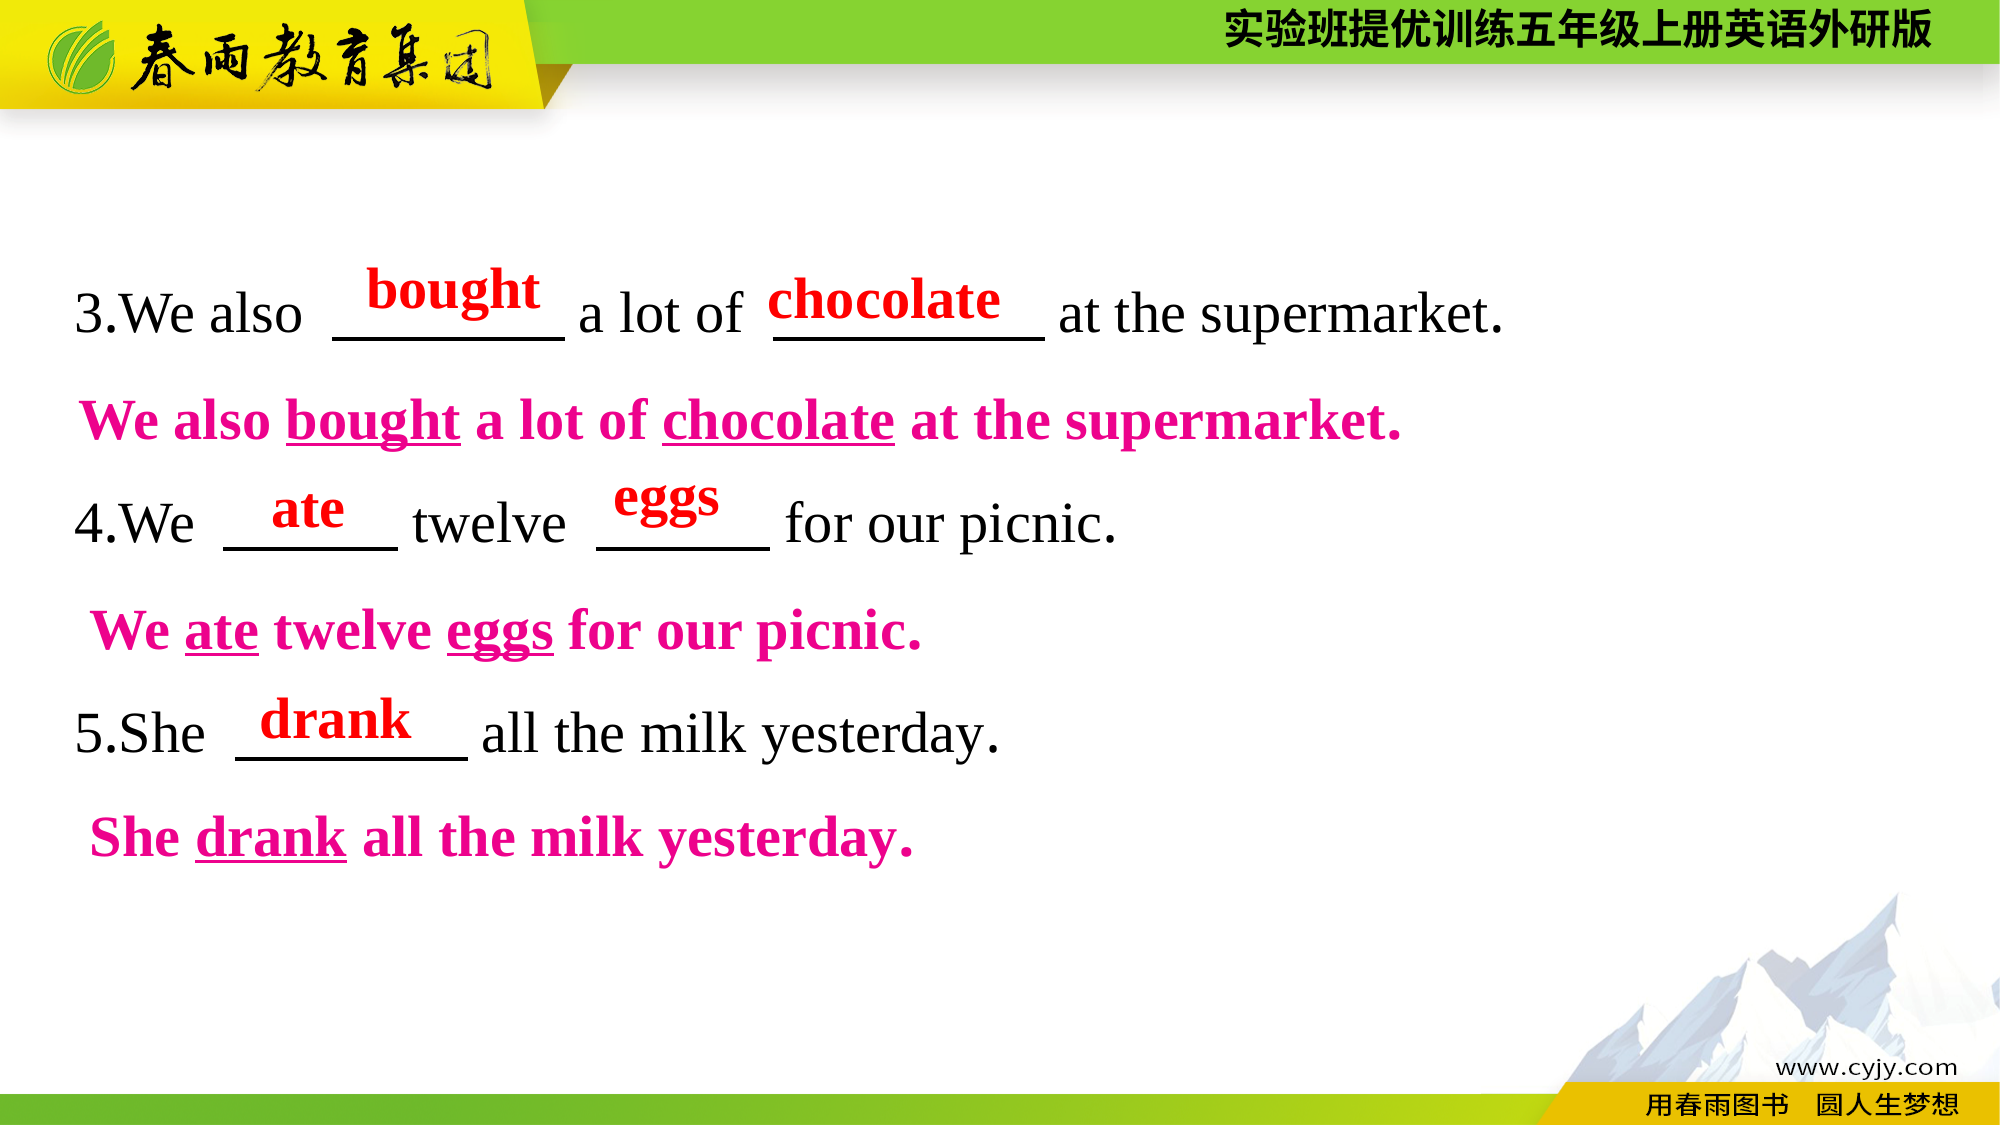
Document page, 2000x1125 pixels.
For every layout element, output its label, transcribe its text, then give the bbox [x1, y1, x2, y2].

text_box eggs [598, 449, 736, 535]
text_box We ate twelve eggs for our picnic. [74, 548, 938, 669]
list 3.We also a lot of at the supermarket. 4.We twelve for our picnic. 5.She all the milk yesterday. [59, 232, 1944, 778]
text_box chocolate [753, 252, 1017, 338]
text_box drank [244, 673, 428, 758]
text_box bought [351, 242, 557, 328]
text_box ate [256, 461, 361, 546]
text_box She drank all the milk yesterday. [74, 755, 945, 876]
text_box We also bought a lot of chocolate at the supermarket. [63, 338, 1525, 459]
picture [0, 0, 2000, 1125]
